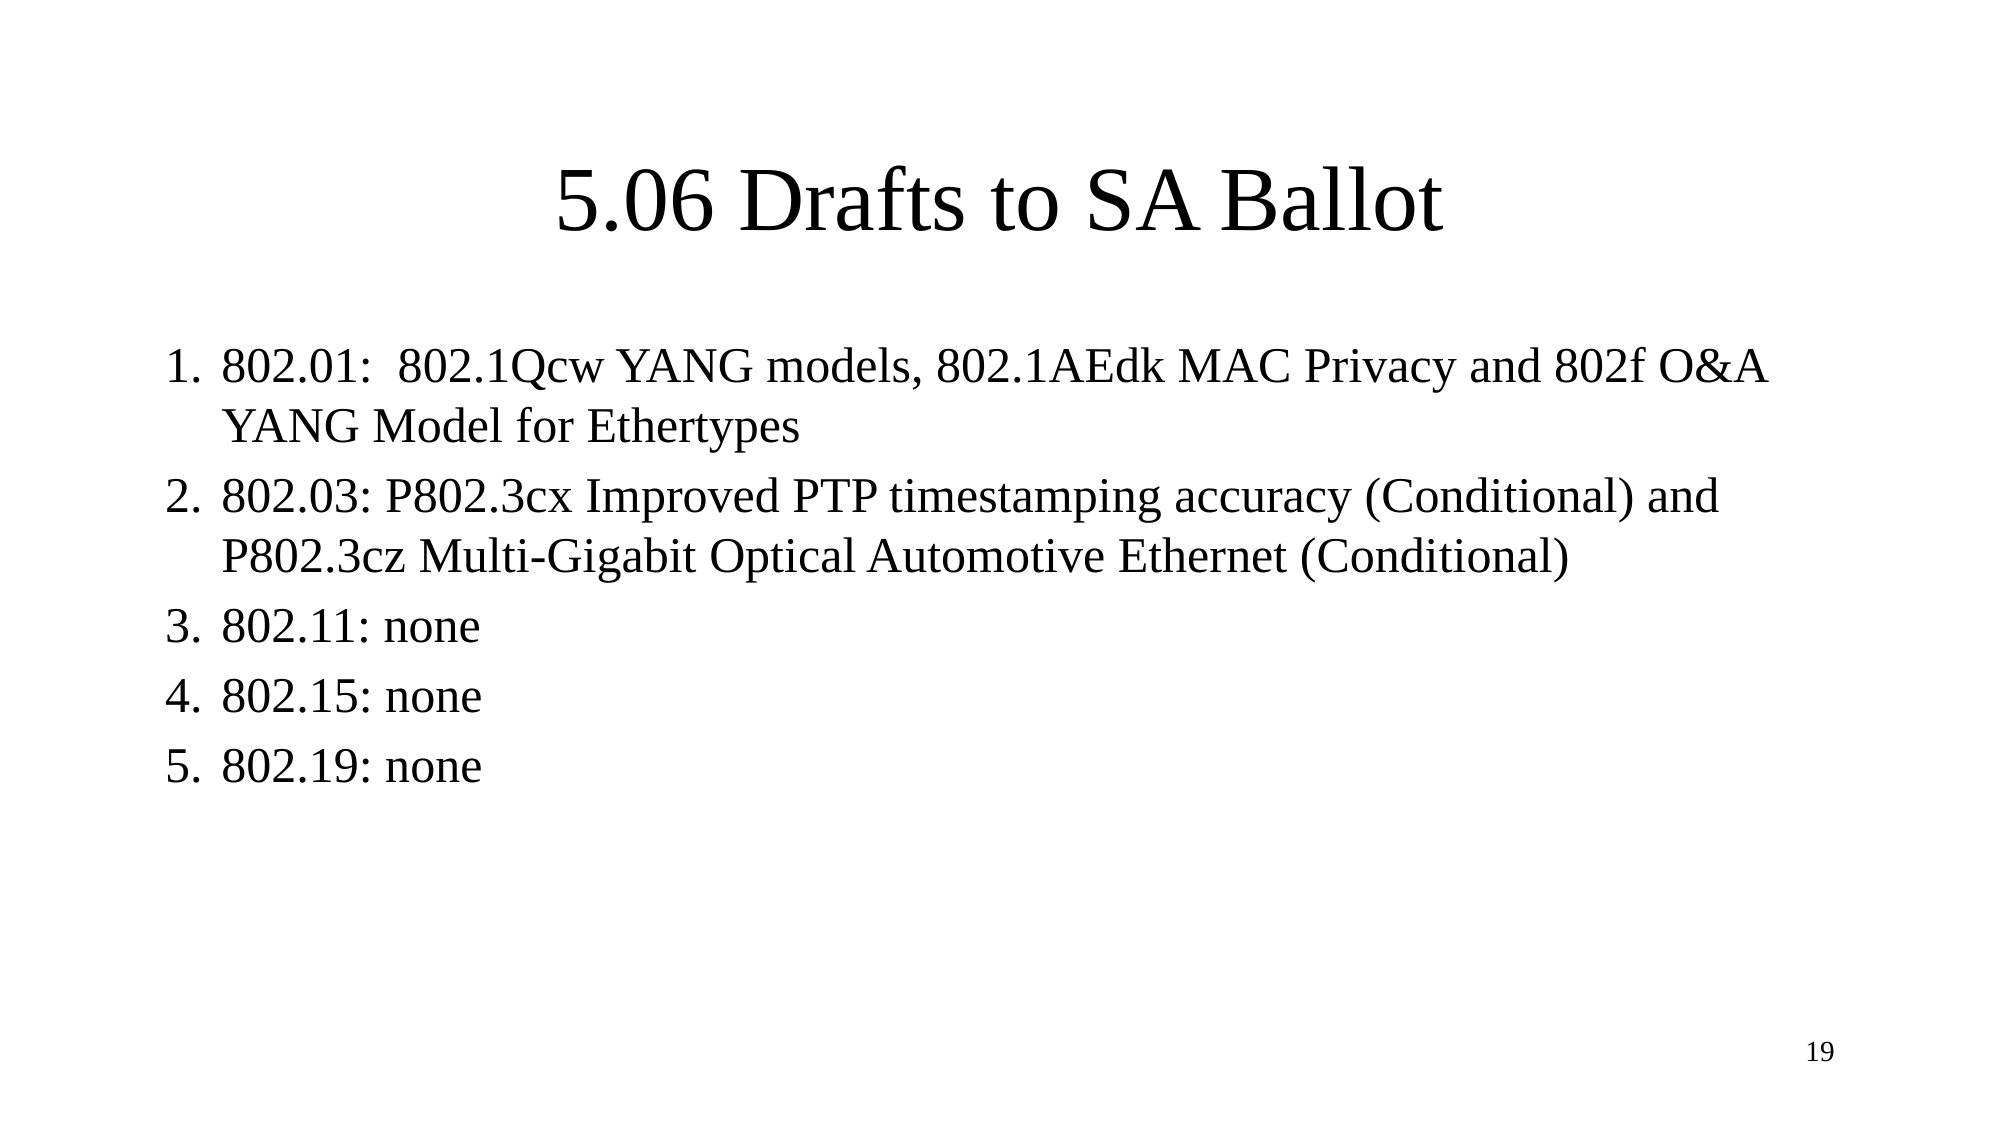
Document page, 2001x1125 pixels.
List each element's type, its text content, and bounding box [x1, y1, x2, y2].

slide_number 19 [1433, 1024, 1851, 1101]
list 802.01: 802.1Qcw YANG models, 802.1AEdk MAC Privacy and 802f O&A YANG Model for Ethertypes 802.03: P802.3cx Improved PTP timestamping accuracy (Conditional) and P802.3cz Multi-Gigabit Optical Automotive Ethernet (Conditional) 802.11: none 802.15: none 802.19: none [149, 324, 1851, 1001]
title 5.06 Drafts to SA Ballot [149, 99, 1851, 288]
